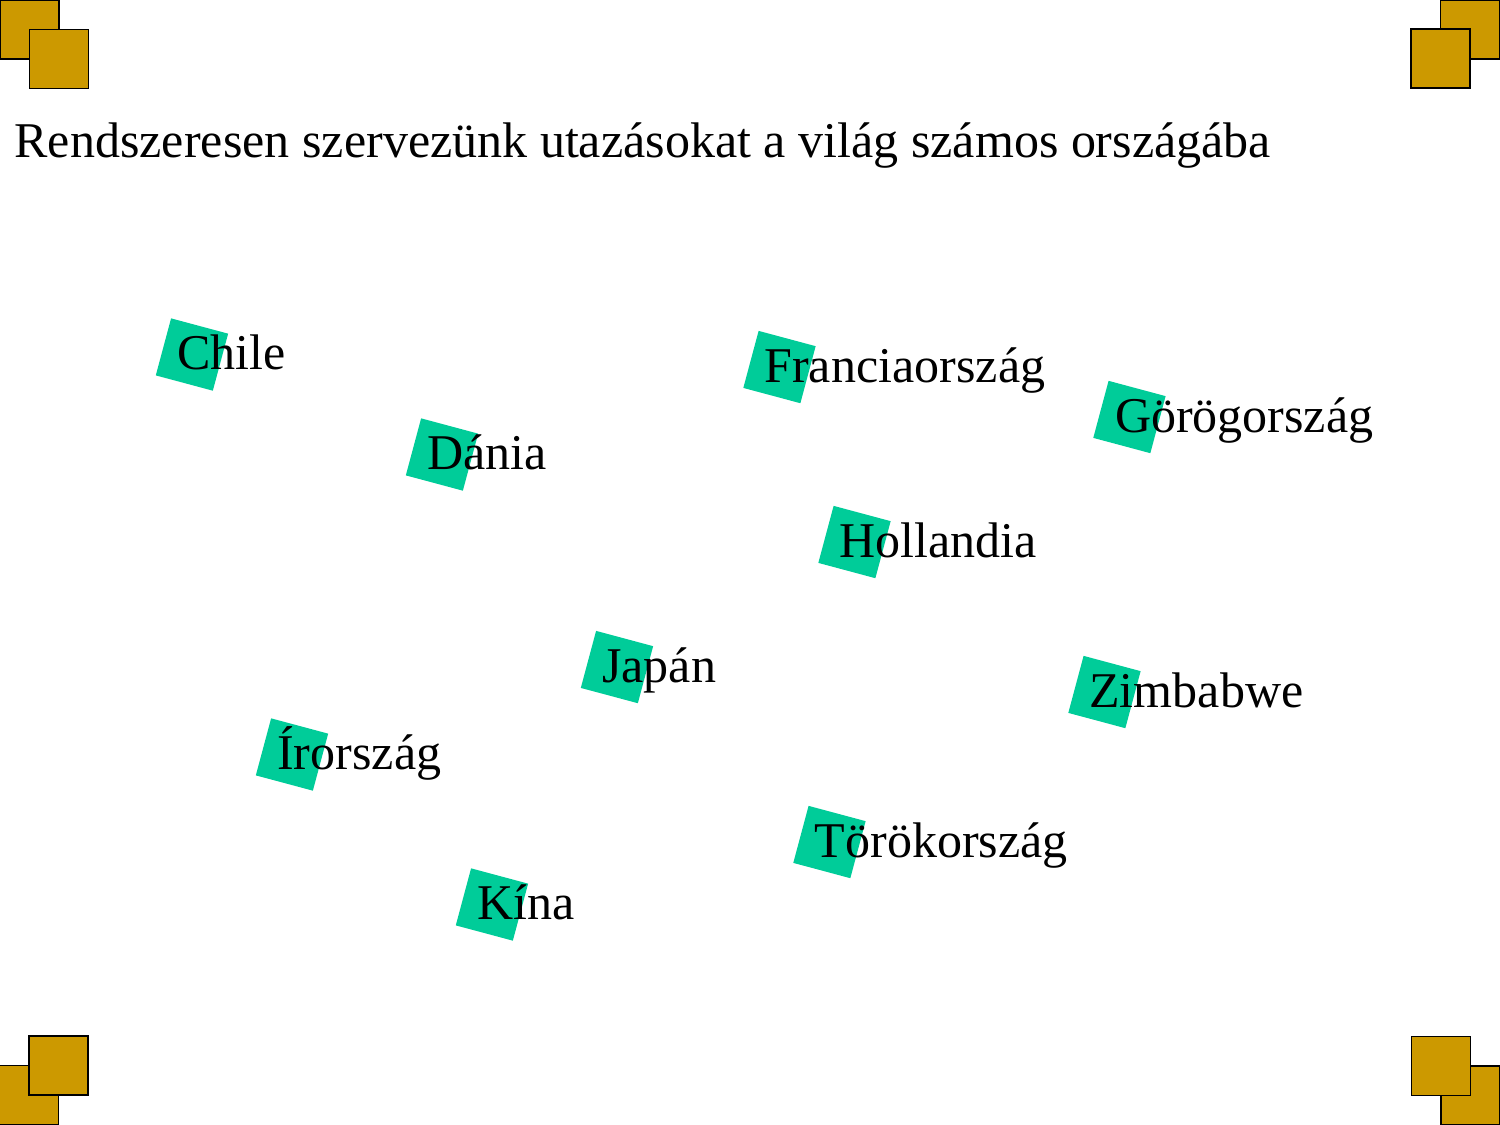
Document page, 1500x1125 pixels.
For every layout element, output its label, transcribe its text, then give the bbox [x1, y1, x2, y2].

text_box [455, 902, 462, 928]
text_box Törökország [799, 799, 1083, 875]
text_box Dánia [412, 412, 562, 488]
text_box [788, 400, 802, 404]
text_box Zimbabwe [1074, 649, 1319, 725]
text_box Görögország [1100, 374, 1389, 450]
text_box [743, 366, 749, 390]
text_box [838, 875, 852, 879]
text_box Rendszeresen szervezünk utazásokat a világ számos országába [0, 99, 1500, 175]
text_box Franciaország [749, 324, 1061, 400]
text_box Chile [162, 312, 301, 388]
text_box Írország [262, 712, 457, 788]
text_box [818, 538, 825, 565]
text_box [1113, 725, 1127, 729]
text_box [255, 752, 262, 778]
text_box [1138, 450, 1152, 454]
text_box Kína [462, 862, 590, 938]
text_box [405, 452, 412, 478]
text_box Hollandia [825, 499, 1053, 575]
text_box Japán [587, 624, 732, 700]
text_box [793, 841, 799, 865]
text_box [1093, 412, 1100, 440]
text_box [155, 352, 162, 378]
text_box [863, 575, 877, 579]
text_box [580, 664, 587, 690]
text_box [625, 700, 639, 704]
text_box [1068, 691, 1074, 715]
